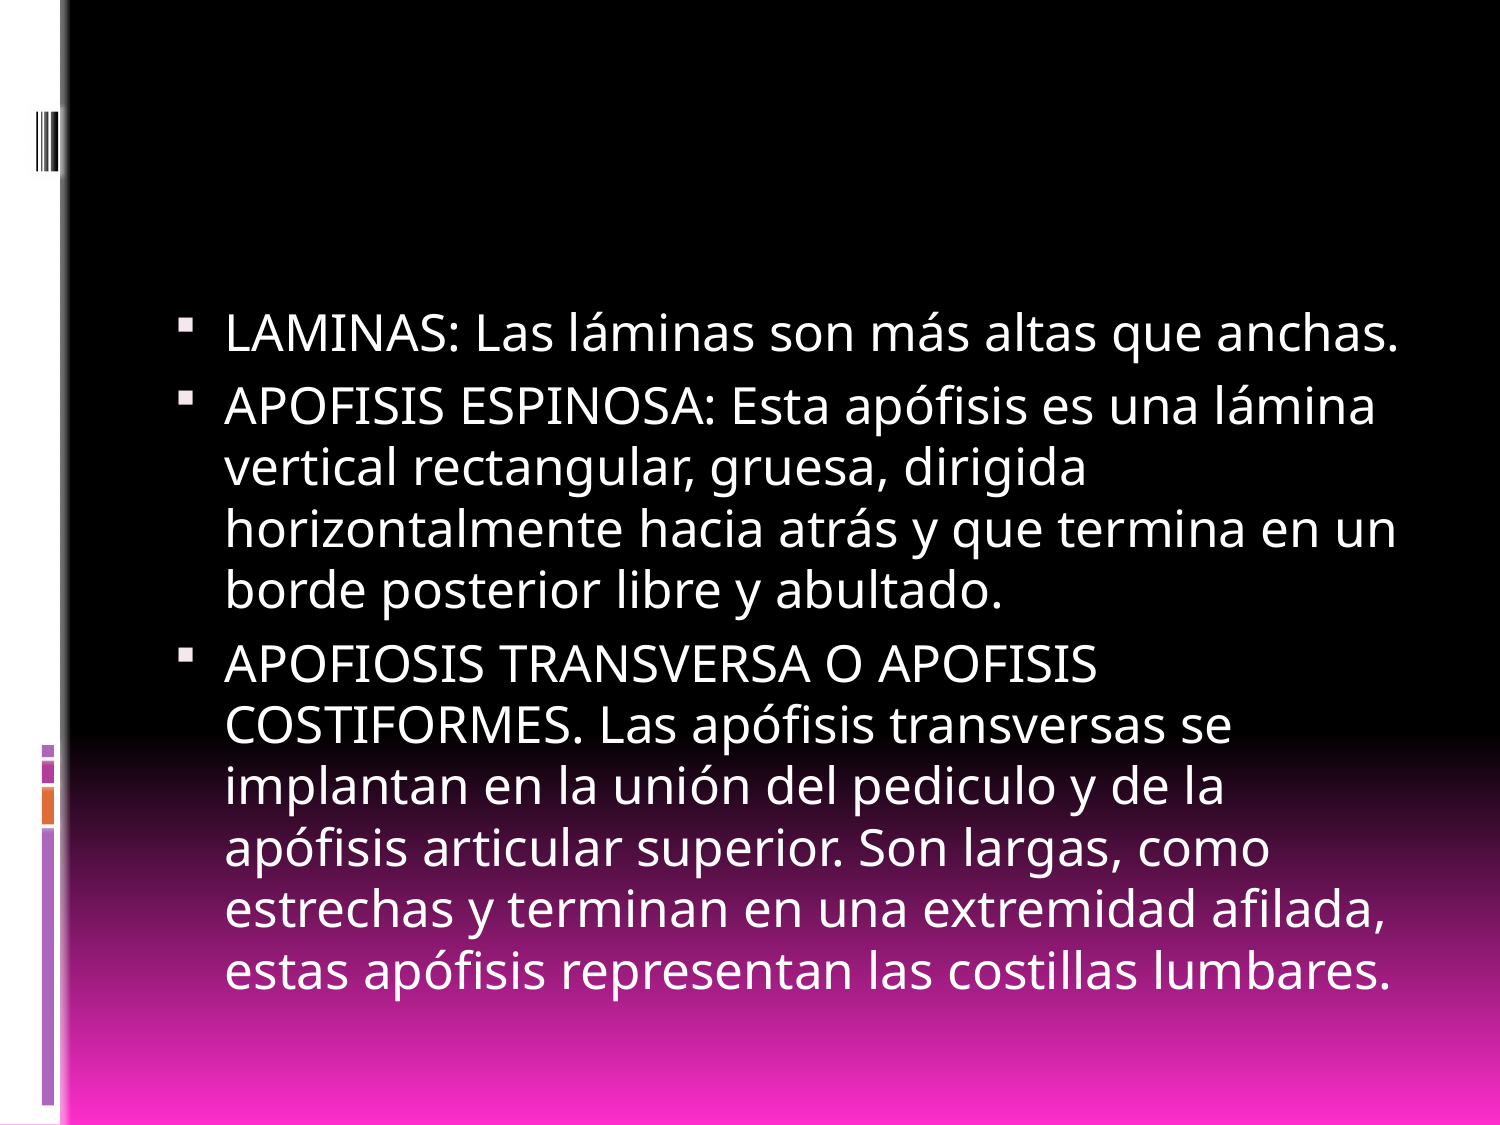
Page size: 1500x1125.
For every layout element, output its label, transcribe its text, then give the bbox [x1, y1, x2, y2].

list LAMINAS: Las láminas son más altas que anchas. APOFISIS ESPINOSA: Esta apófisis es una lámina vertical rectangular, gruesa, dirigida horizontalmente hacia atrás y que termina en un borde posterior libre y abultado. APOFIOSIS TRANSVERSA O APOFISIS COSTIFORMES. Las apófisis transversas se implantan en la unión del pediculo y de la apófisis articular superior. Son largas, como estrechas y terminan en una extremidad afilada, estas apófisis representan las costillas lumbares. [150, 292, 1425, 1043]
